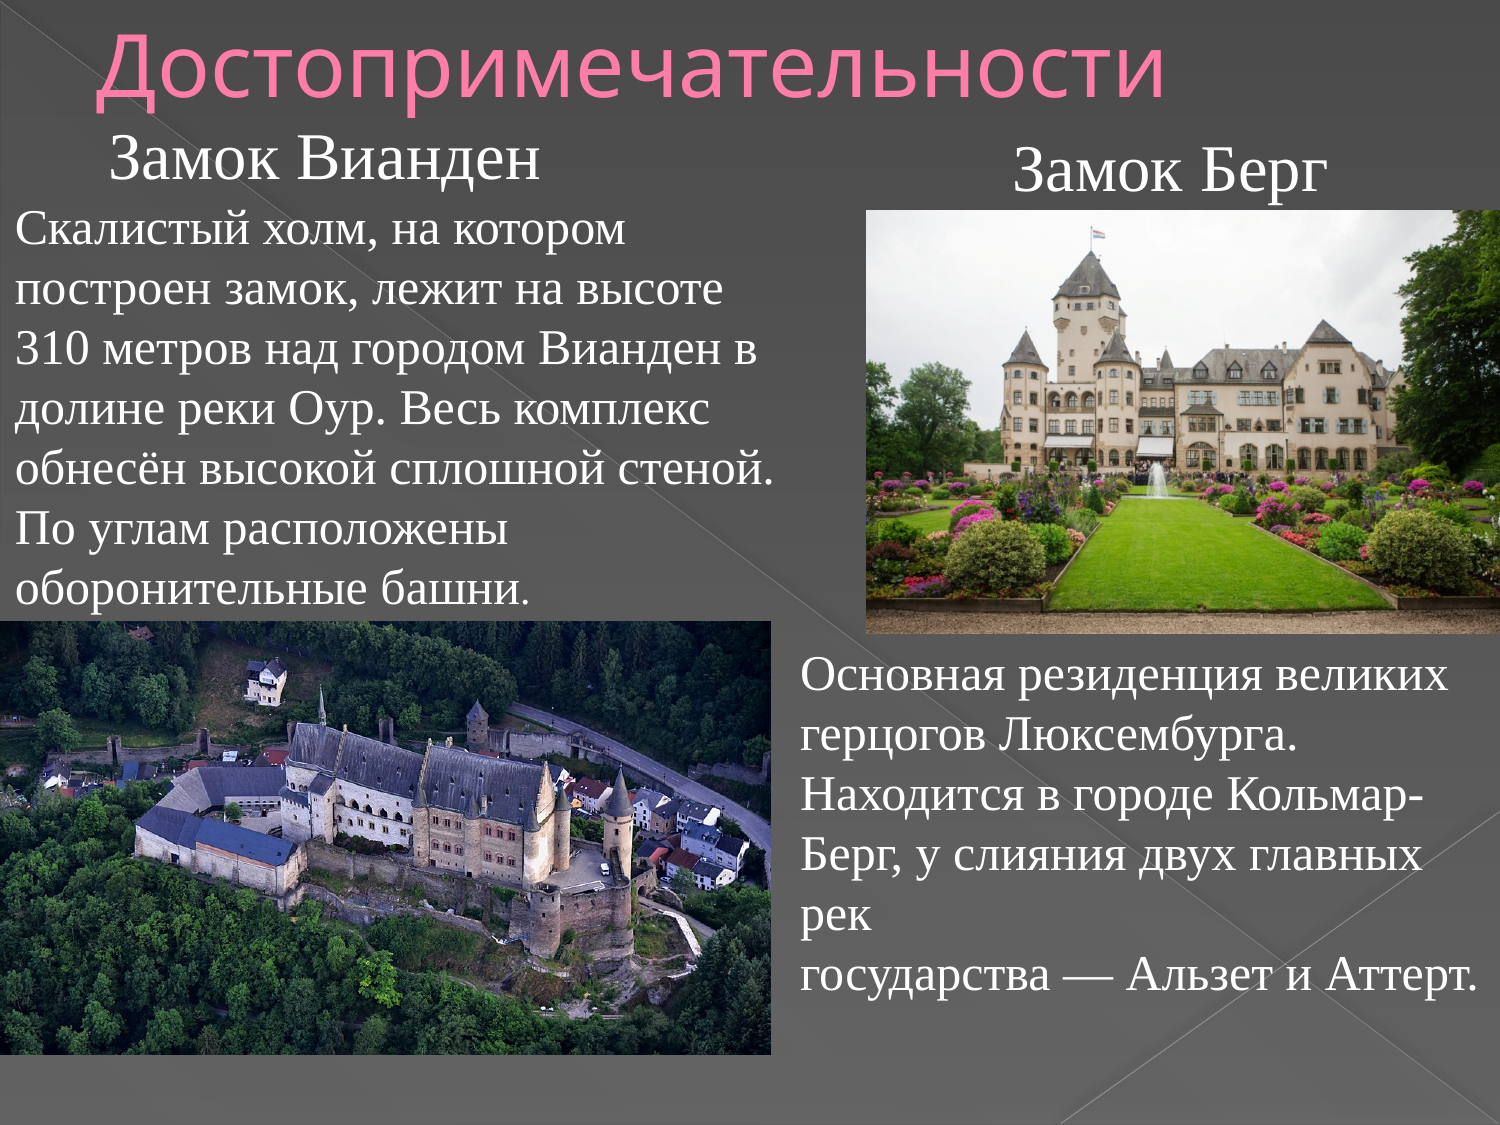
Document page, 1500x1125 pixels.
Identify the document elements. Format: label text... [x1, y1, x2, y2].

text_box Замок Вианден [93, 105, 680, 187]
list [865, 210, 1500, 634]
text_box Замок Берг [997, 117, 1345, 198]
text_box Основная резиденция великих герцогов Люксембурга. Находится в городе Кольмар-Берг, у слияния двух главных рек государства — Альзет и Аттерт. [785, 632, 1500, 1008]
text_box Скалистый холм, на котором построен замок, лежит на высоте 310 метров над городом Вианден в долине реки Оур. Весь комплекс обнесён высокой сплошной стеной. По углам расположены оборонительные башни. [0, 187, 797, 623]
title Достопримечательности [82, 0, 1432, 230]
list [0, 620, 772, 1055]
